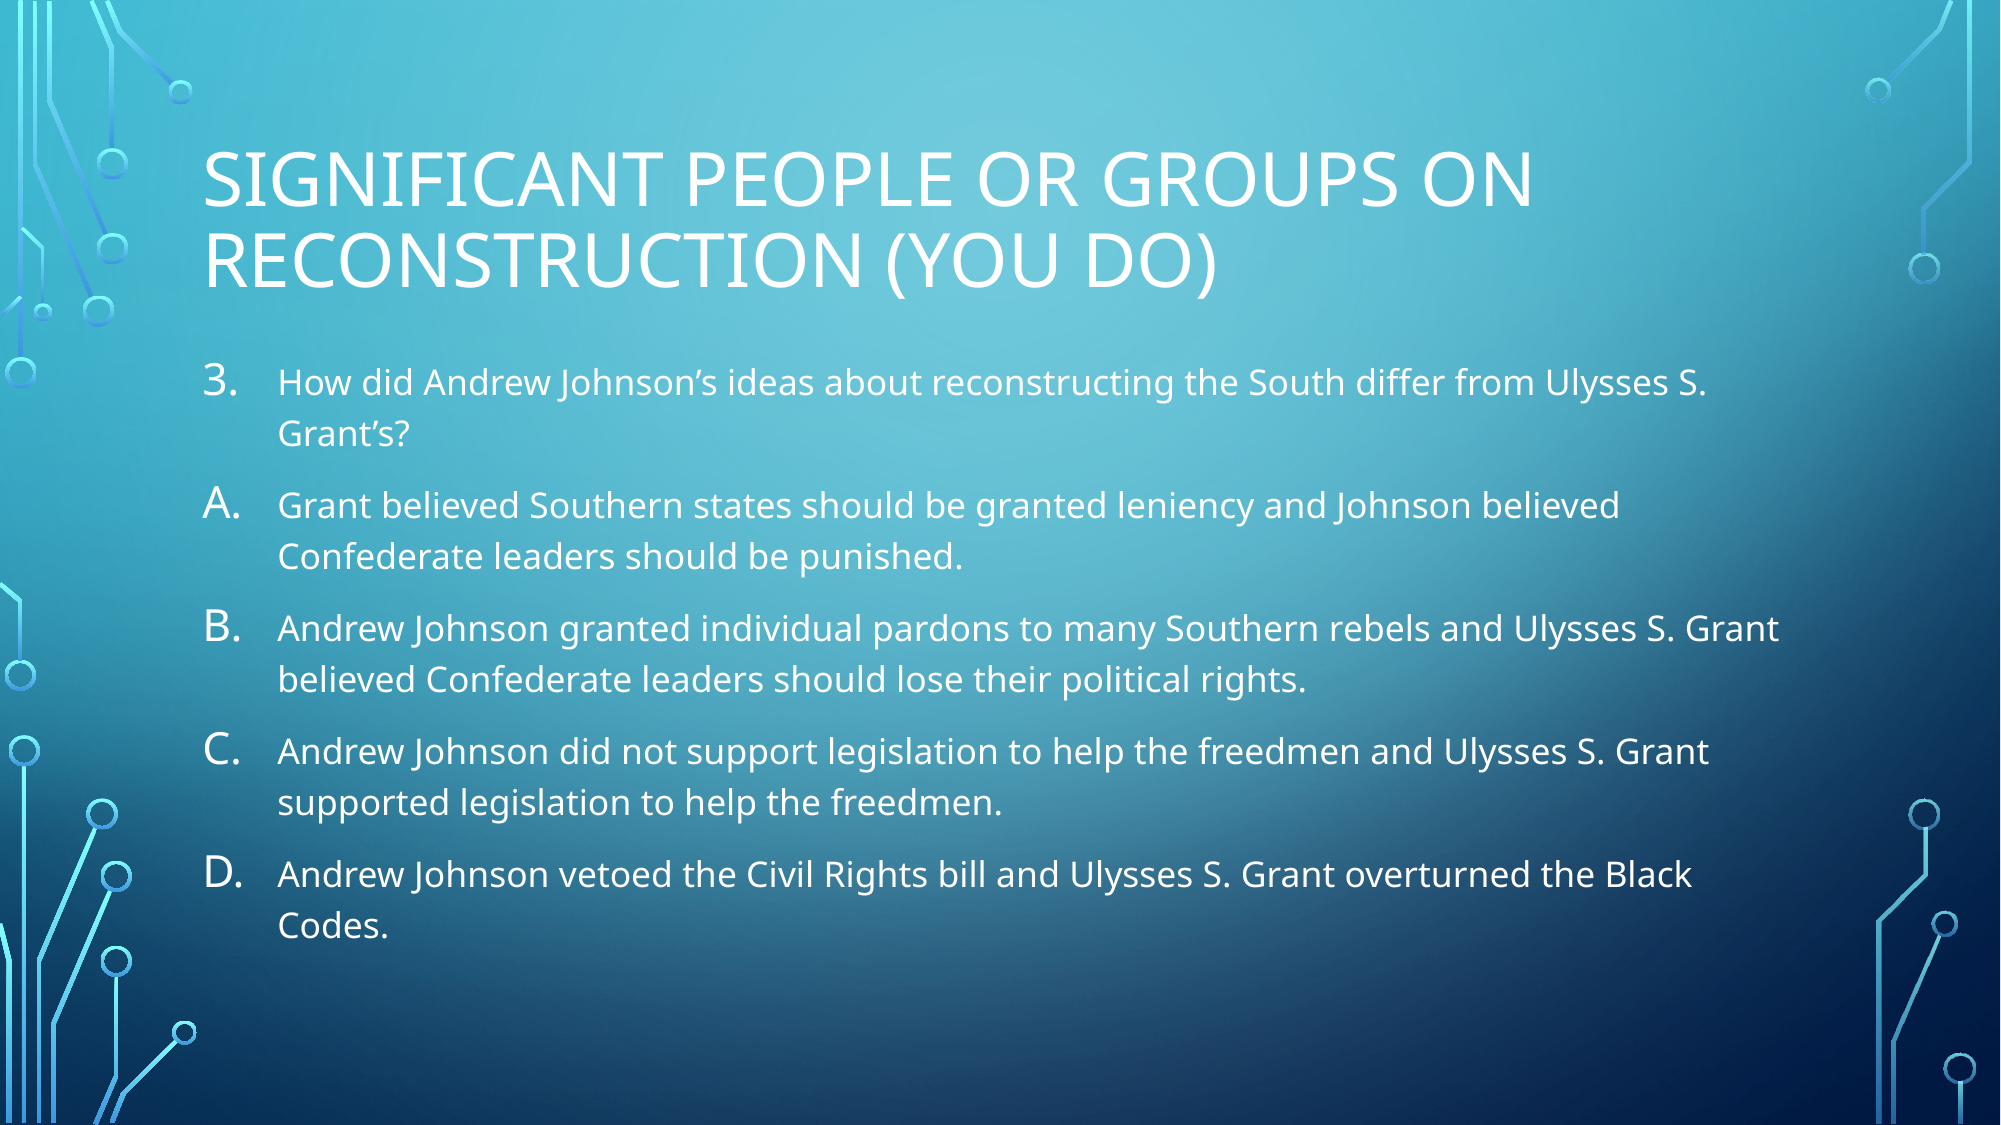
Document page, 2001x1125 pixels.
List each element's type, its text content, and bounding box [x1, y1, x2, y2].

title Significant People or Groups on Reconstruction (You Do) [187, 101, 1813, 343]
list How did Andrew Johnson’s ideas about reconstructing the South differ from Ulysses S. Grant’s? Grant believed Southern states should be granted leniency and Johnson believed Confederate leaders should be punished. Andrew Johnson granted individual pardons to many Southern rebels and Ulysses S. Grant believed Confederate leaders should lose their political rights. Andrew Johnson did not support legislation to help the freedmen and Ulysses S. Grant supported legislation to help the freedmen. Andrew Johnson vetoed the Civil Rights bill and Ulysses S. Grant overturned the Black Codes. [187, 343, 1813, 950]
